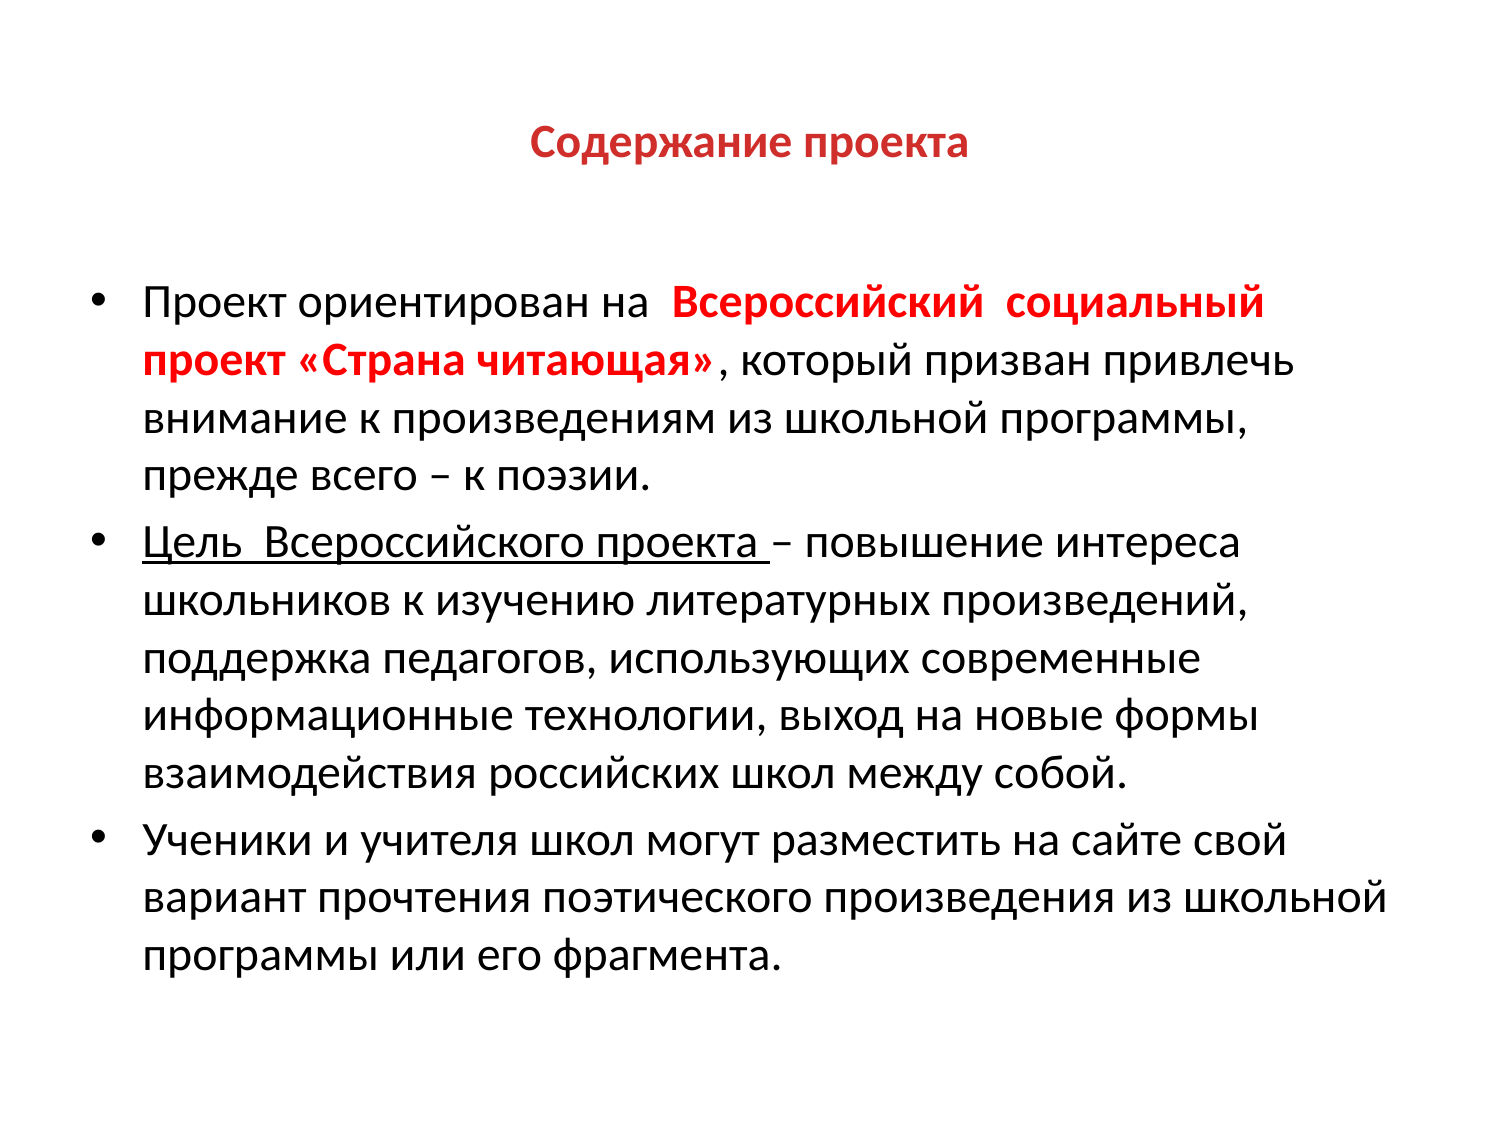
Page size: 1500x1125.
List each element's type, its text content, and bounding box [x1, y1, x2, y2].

title Содержание проекта [75, 45, 1425, 233]
list Проект ориентирован на Всероссийский социальный проект «Страна читающая», который призван привлечь внимание к произведениям из школьной программы, прежде всего – к поэзии. Цель Всероссийского проекта – повышение интереса школьников к изучению литературных произведений, поддержка педагогов, использующих современные информационные технологии, выход на новые формы взаимодействия российских школ между собой. Ученики и учителя школ могут разместить на сайте свой вариант прочтения поэтического произведения из школьной программы или его фрагмента. [75, 262, 1425, 1005]
